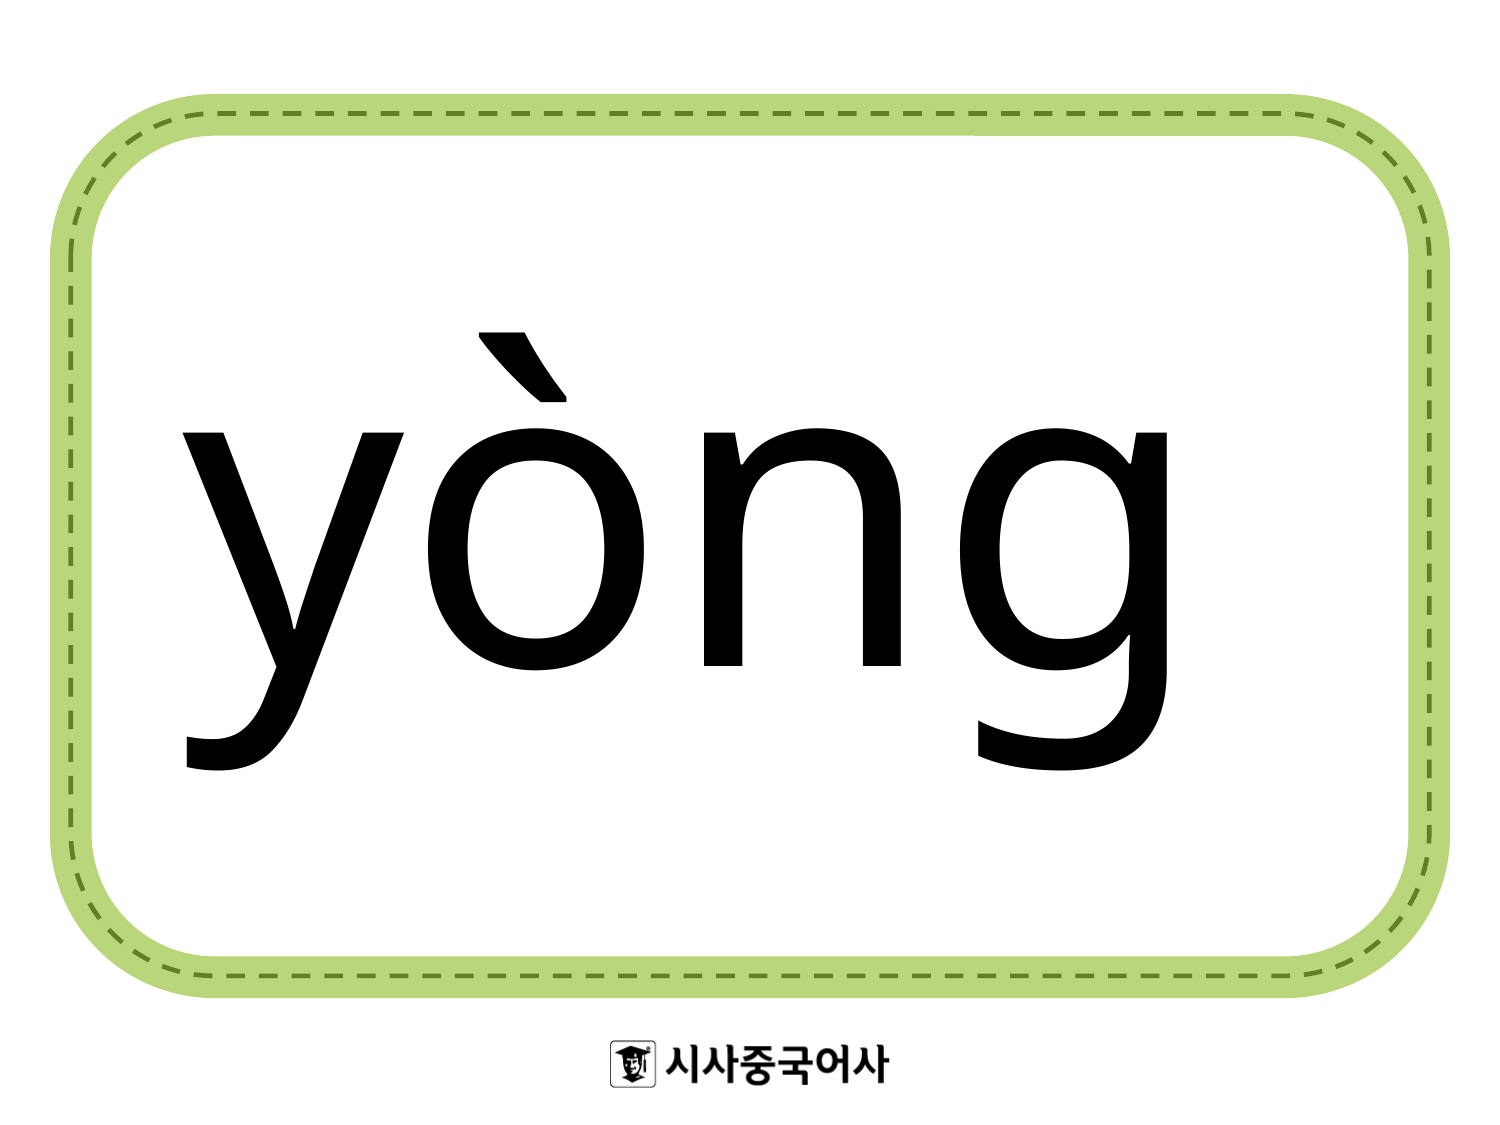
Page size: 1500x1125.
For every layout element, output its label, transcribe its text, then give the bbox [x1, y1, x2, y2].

text_box yòng [145, 160, 1354, 824]
picture [602, 1034, 898, 1094]
